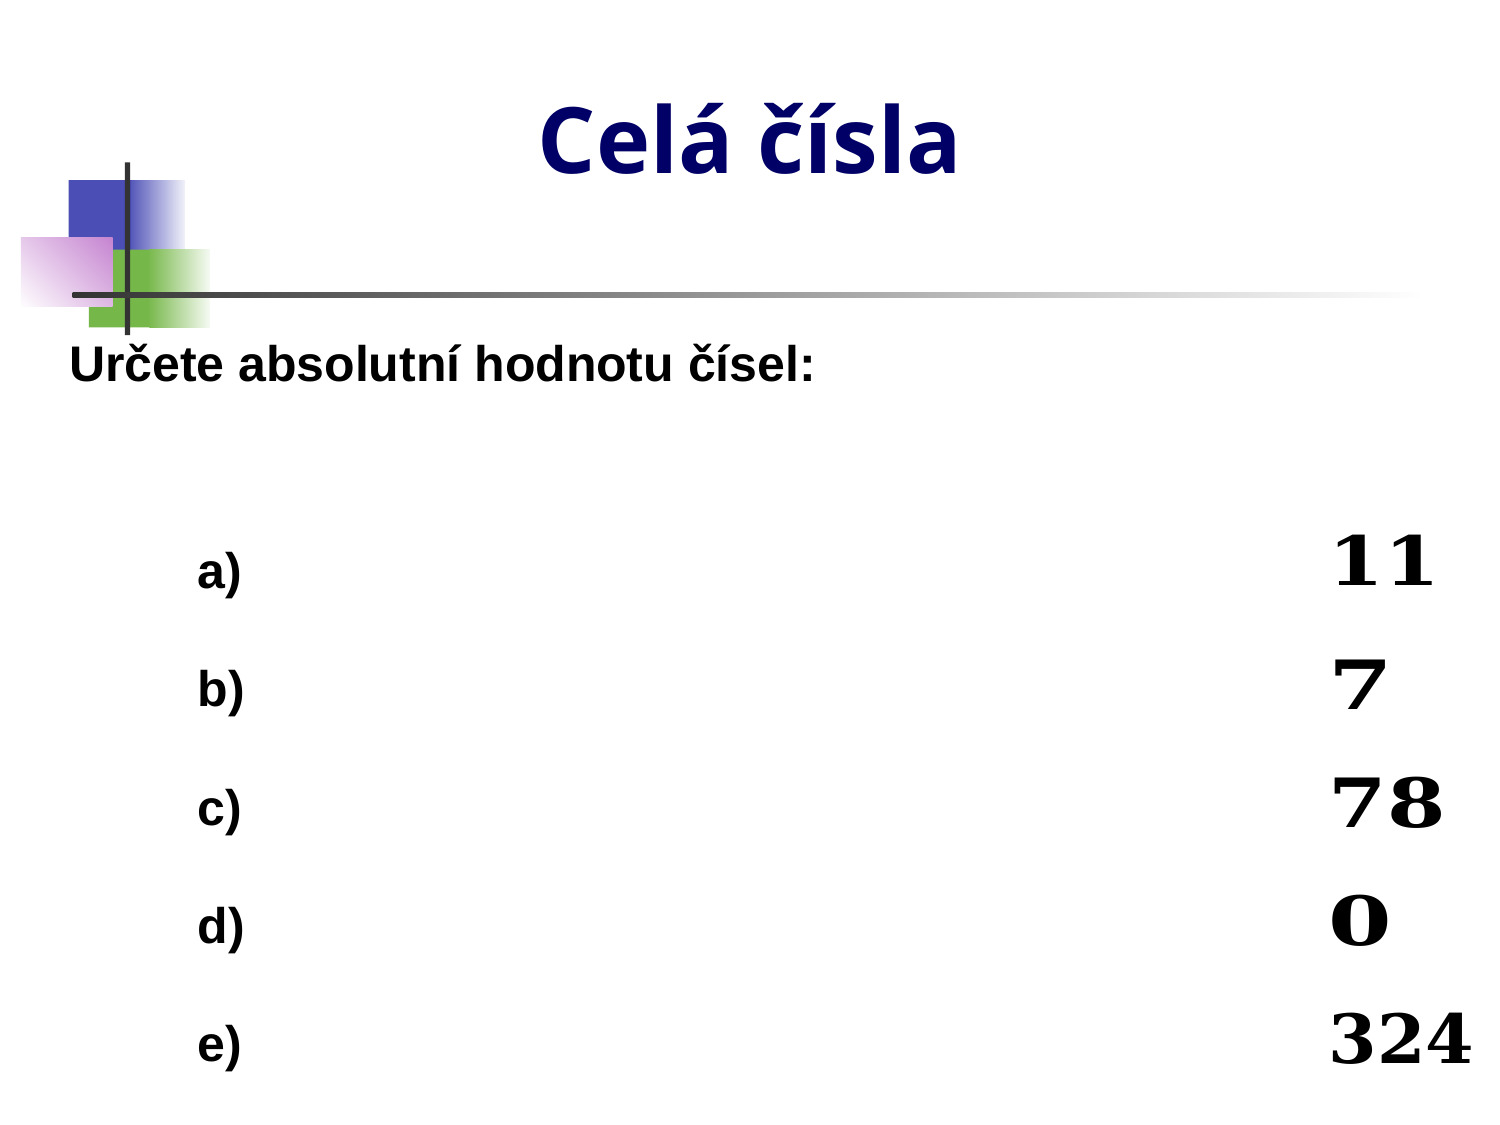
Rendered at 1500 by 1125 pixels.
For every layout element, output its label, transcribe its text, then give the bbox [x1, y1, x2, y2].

text_box Určete absolutní hodnotu čísel: [54, 324, 1211, 400]
title Celá čísla [463, 89, 1037, 200]
